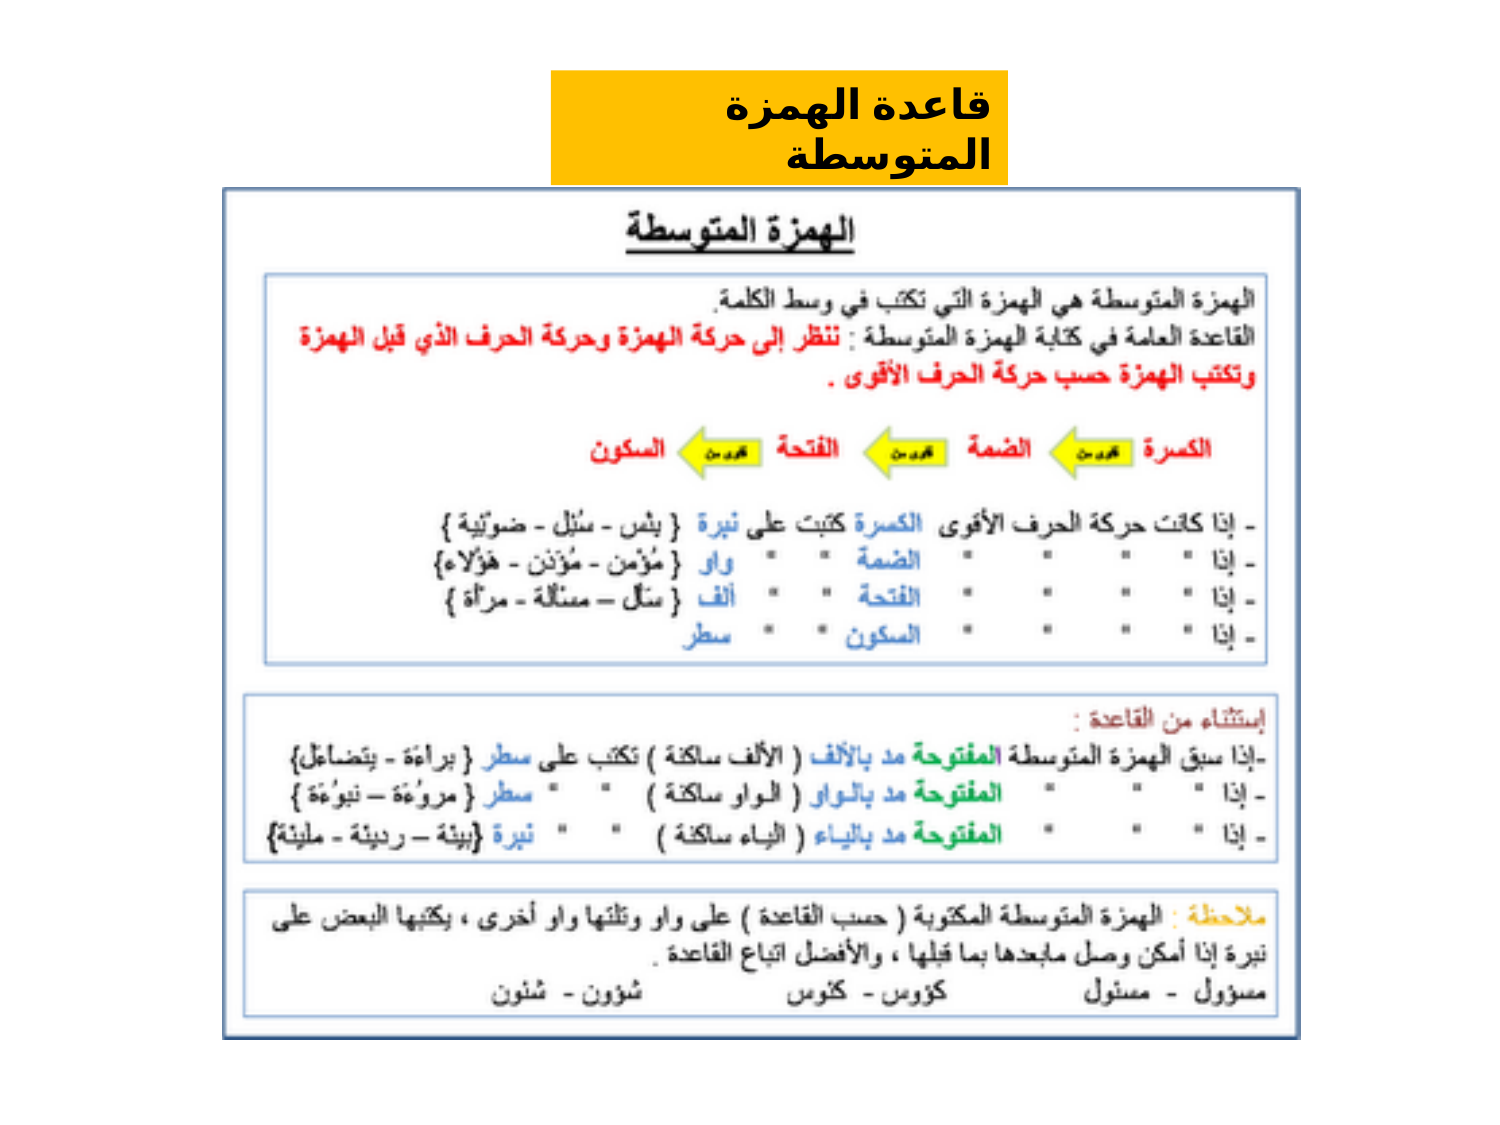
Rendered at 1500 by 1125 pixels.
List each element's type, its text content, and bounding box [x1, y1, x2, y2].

picture [222, 187, 1301, 1040]
text_box قاعدة الهمزة المتوسطة [550, 70, 1008, 185]
